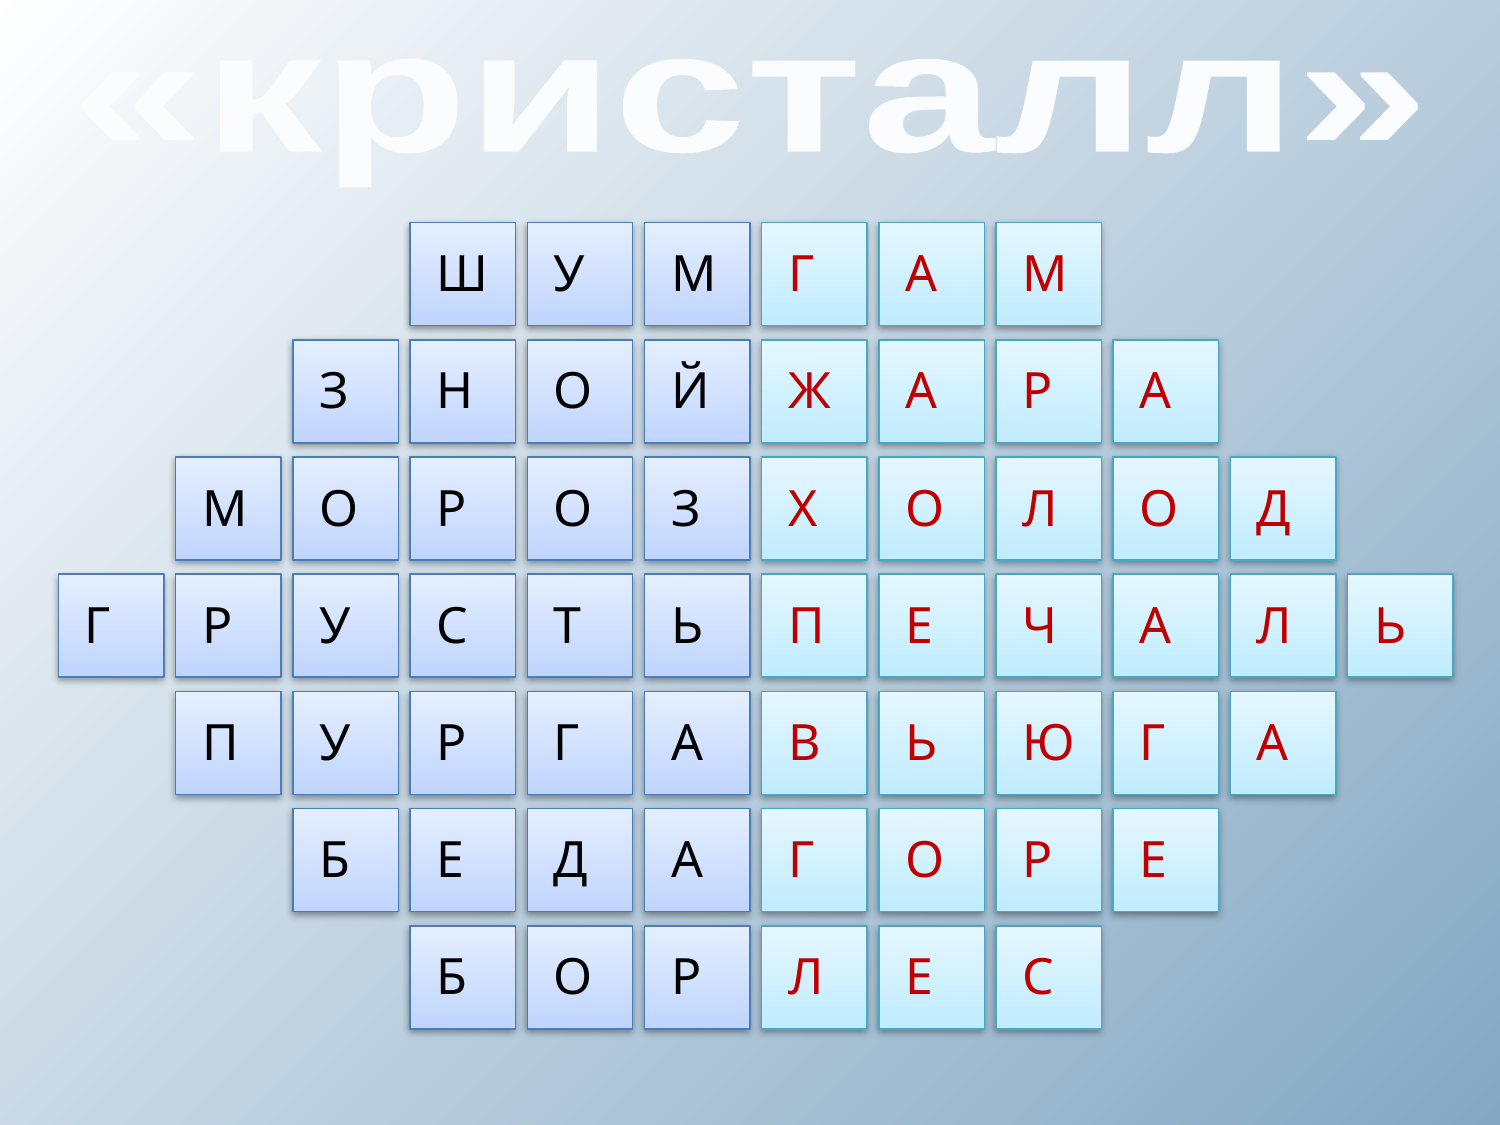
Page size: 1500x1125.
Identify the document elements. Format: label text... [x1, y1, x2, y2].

text_box Х [773, 468, 856, 544]
text_box [995, 925, 1102, 1030]
text_box Р [656, 937, 739, 1013]
text_box [58, 573, 165, 678]
text_box [1112, 339, 1219, 444]
text_box Е [890, 937, 973, 1013]
text_box [878, 573, 985, 678]
text_box [409, 339, 516, 444]
text_box [878, 456, 985, 561]
text_box Л [773, 937, 856, 1013]
text_box З [656, 468, 739, 544]
text_box А [656, 820, 739, 895]
text_box Р [421, 703, 504, 778]
text_box А [890, 234, 973, 310]
text_box О [890, 820, 973, 895]
text_box [527, 339, 633, 444]
text_box П [773, 585, 856, 661]
text_box [409, 691, 516, 795]
text_box [878, 925, 985, 1030]
text_box [761, 925, 868, 1030]
text_box [527, 925, 633, 1030]
text_box [409, 925, 516, 1030]
text_box О [890, 468, 973, 544]
text_box Г [539, 703, 622, 778]
text_box У [539, 234, 622, 310]
text_box А [1125, 585, 1207, 661]
text_box [761, 691, 868, 795]
text_box А [1125, 351, 1207, 427]
text_box [409, 456, 516, 561]
text_box Е [421, 820, 504, 895]
text_box [644, 222, 751, 326]
text_box [644, 808, 751, 912]
text_box Е [1125, 820, 1207, 895]
text_box А [1242, 703, 1325, 778]
text_box Л [1007, 468, 1090, 544]
text_box [527, 456, 633, 561]
text_box У [304, 585, 387, 661]
text_box [878, 222, 985, 326]
text_box [292, 691, 399, 795]
text_box Д [1242, 468, 1325, 544]
text_box М [1007, 234, 1090, 310]
text_box Н [421, 351, 504, 427]
text_box Е [890, 585, 973, 661]
text_box Л [1242, 585, 1325, 661]
text_box [292, 808, 399, 912]
text_box Г [1125, 703, 1207, 778]
text_box Г [70, 585, 153, 661]
text_box [995, 691, 1102, 795]
text_box А [890, 351, 973, 427]
text_box [175, 573, 282, 678]
text_box [878, 691, 985, 795]
text_box [175, 456, 282, 561]
text_box [409, 808, 516, 912]
text_box Р [1007, 820, 1090, 895]
text_box [1230, 691, 1337, 795]
text_box Б [304, 820, 387, 895]
text_box О [1125, 468, 1207, 544]
text_box [292, 573, 399, 678]
text_box [1230, 573, 1337, 678]
text_box О [539, 468, 622, 544]
text_box Ч [1007, 585, 1090, 661]
text_box [761, 573, 868, 678]
text_box [1230, 456, 1337, 561]
text_box [878, 808, 985, 912]
text_box [1112, 691, 1219, 795]
text_box Г [773, 234, 856, 310]
text_box [644, 339, 751, 444]
text_box [409, 573, 516, 678]
text_box [995, 573, 1102, 678]
text_box Ш [421, 234, 504, 310]
text_box О [539, 351, 622, 427]
text_box [1347, 573, 1454, 678]
text_box [995, 339, 1102, 444]
text_box Р [1007, 351, 1090, 427]
text_box М [187, 468, 270, 544]
text_box С [1007, 937, 1090, 1013]
text_box [1112, 456, 1219, 561]
text_box [409, 222, 516, 326]
text_box [527, 573, 633, 678]
text_box Д [539, 820, 622, 895]
text_box Ю [1007, 703, 1090, 778]
text_box М [656, 234, 739, 310]
text_box Ь [890, 703, 973, 778]
text_box Р [187, 585, 270, 661]
text_box Ь [656, 585, 739, 661]
text_box [644, 573, 751, 678]
text_box [761, 808, 868, 912]
text_box Т [539, 585, 622, 661]
text_box Ж [773, 351, 856, 427]
text_box А [656, 703, 739, 778]
text_box [644, 925, 751, 1030]
text_box У [304, 703, 387, 778]
text_box [761, 456, 868, 561]
text_box [995, 222, 1102, 326]
text_box [175, 691, 282, 795]
text_box С [421, 585, 504, 661]
text_box [644, 691, 751, 795]
text_box Й [656, 351, 739, 427]
text_box [527, 808, 633, 912]
text_box Ь [1359, 585, 1442, 661]
text_box [527, 222, 633, 326]
text_box [292, 339, 399, 444]
text_box [878, 339, 985, 444]
text_box О [304, 468, 387, 544]
text_box [644, 456, 751, 561]
text_box О [539, 937, 622, 1013]
text_box [1112, 573, 1219, 678]
text_box Б [421, 937, 504, 1013]
text_box [761, 339, 868, 444]
text_box Р [421, 468, 504, 544]
text_box [761, 222, 868, 326]
text_box [527, 691, 633, 795]
text_box Г [773, 820, 856, 895]
text_box [1112, 808, 1219, 912]
text_box П [187, 703, 270, 778]
text_box [292, 456, 399, 561]
text_box [995, 456, 1102, 561]
text_box З [304, 351, 387, 427]
text_box [995, 808, 1102, 912]
text_box В [773, 703, 856, 778]
